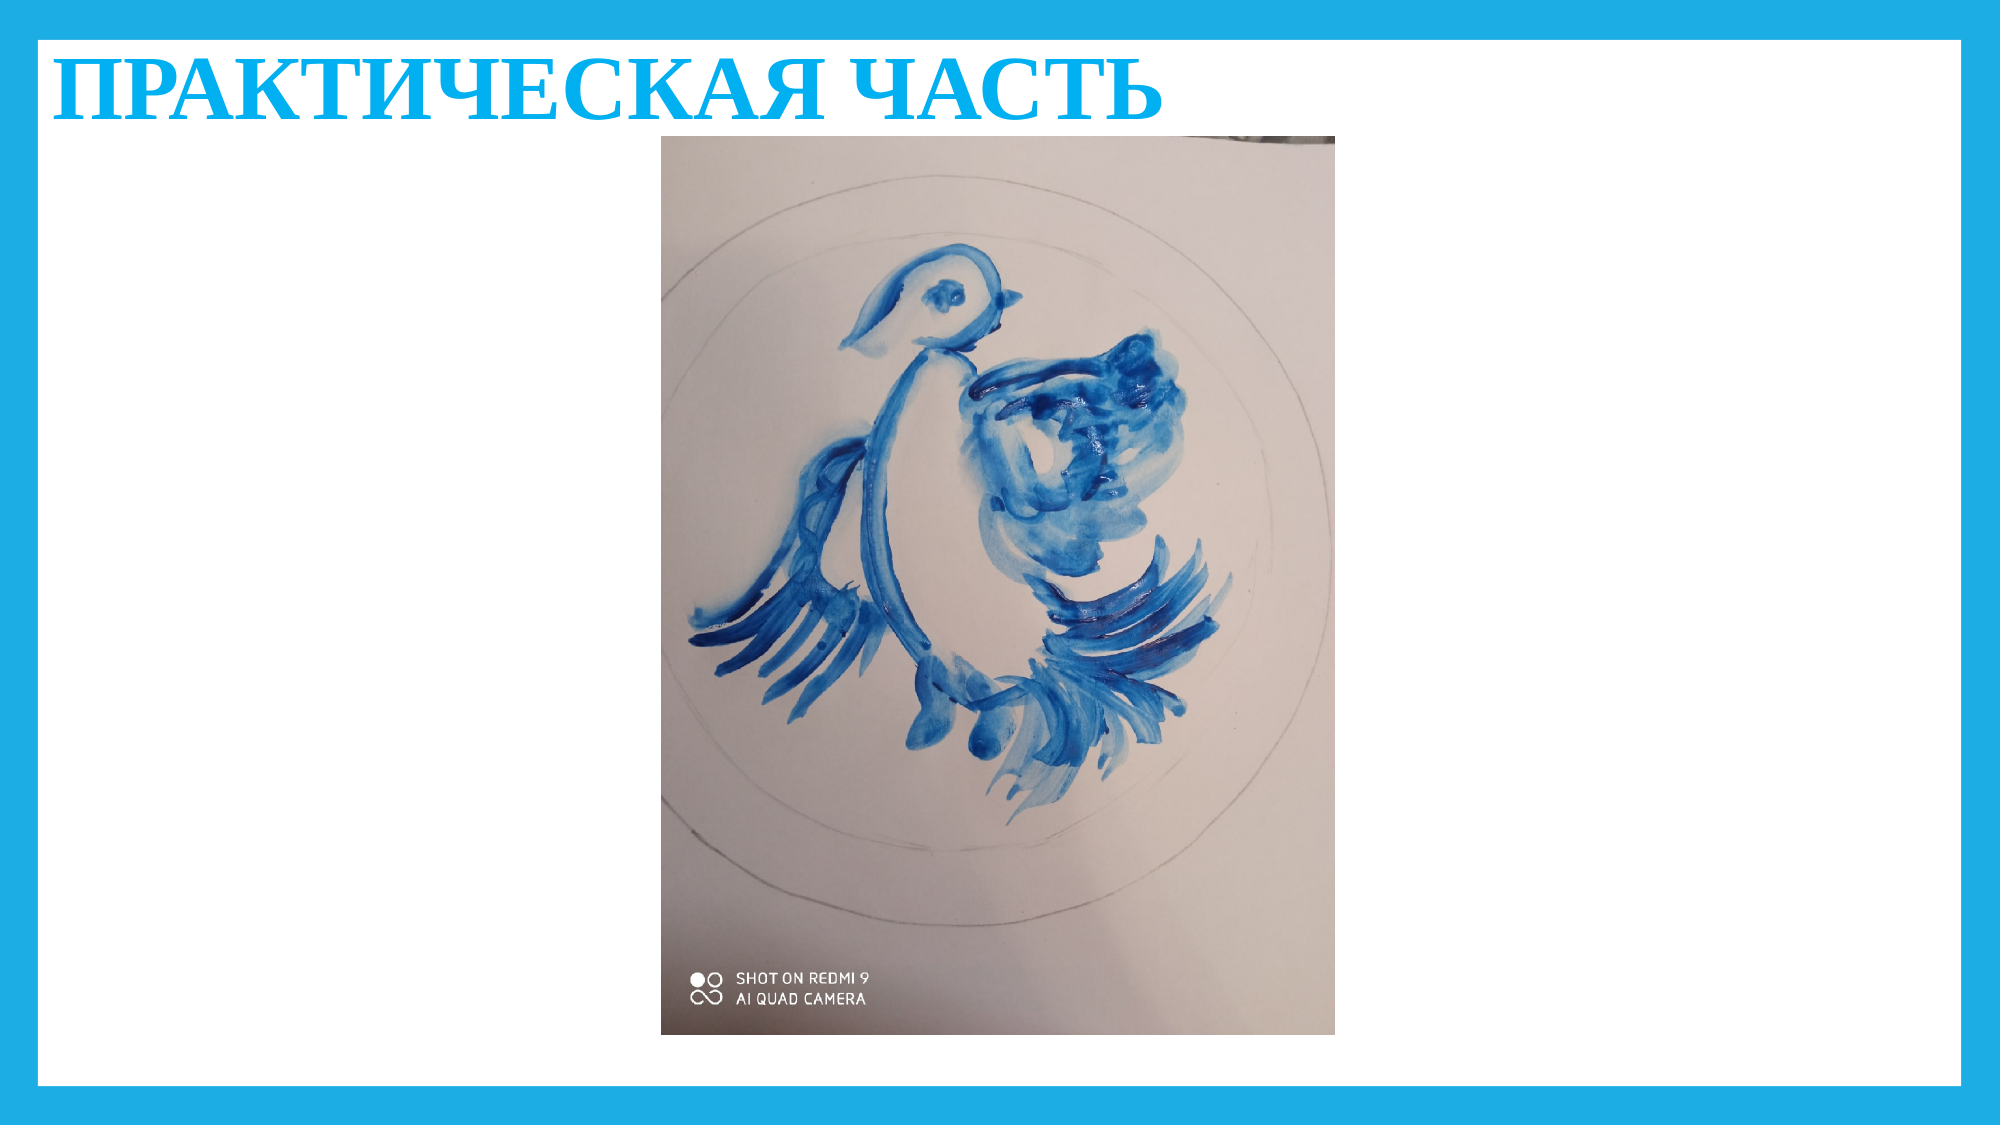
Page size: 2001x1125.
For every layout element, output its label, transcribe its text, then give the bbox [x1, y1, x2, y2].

picture [660, 136, 1335, 1035]
text_box ПРАКТИЧЕСКАЯ ЧАСТЬ [37, 20, 1183, 146]
